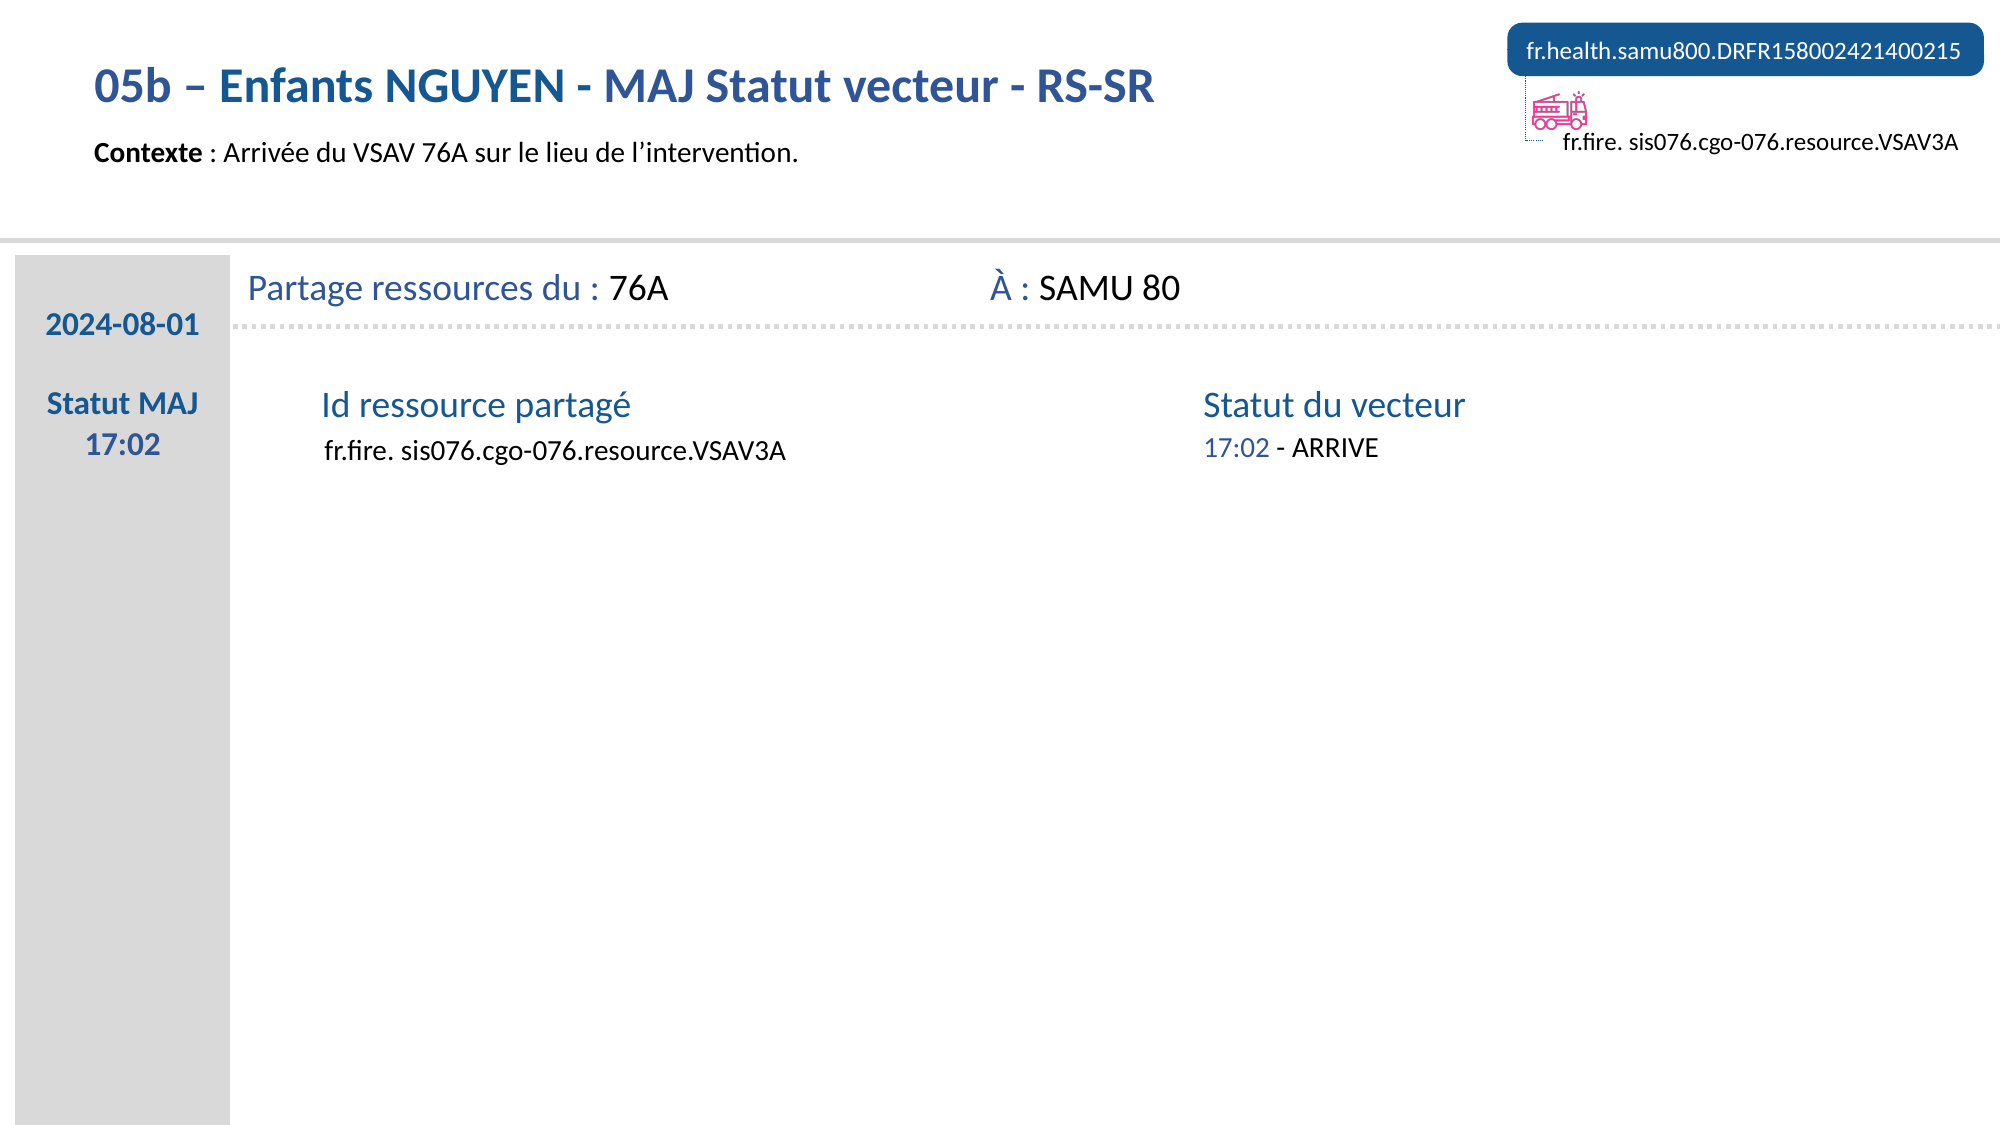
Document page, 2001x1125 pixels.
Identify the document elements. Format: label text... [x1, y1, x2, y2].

text_box fr.health.samu800.DRFR158002421400215 [1507, 22, 1985, 77]
text_box fr.fire. sis076.cgo-076.resource.VSAV3A [1543, 113, 1985, 168]
text_box Statut du vecteur [1188, 372, 1484, 420]
text_box 05b – Enfants NGUYEN - MAJ Statut vecteur - RS-SR [79, 45, 1502, 121]
text_box fr.fire. sis076.cgo-076.resource.VSAV3A [309, 424, 961, 474]
text_box Contexte : Arrivée du VSAV 76A sur le lieu de l’intervention. [79, 126, 1465, 176]
text_box 17:02 - ARRIVE [1188, 420, 1861, 471]
text_box Id ressource partagé [306, 372, 900, 433]
text_box 2024-08-01 Statut MAJ 17:02 [15, 255, 230, 1125]
picture [1531, 83, 1587, 138]
text_box À : SAMU 80 [834, 256, 1337, 316]
text_box Partage ressources du : 76A [233, 256, 735, 316]
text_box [1507, 49, 1544, 141]
